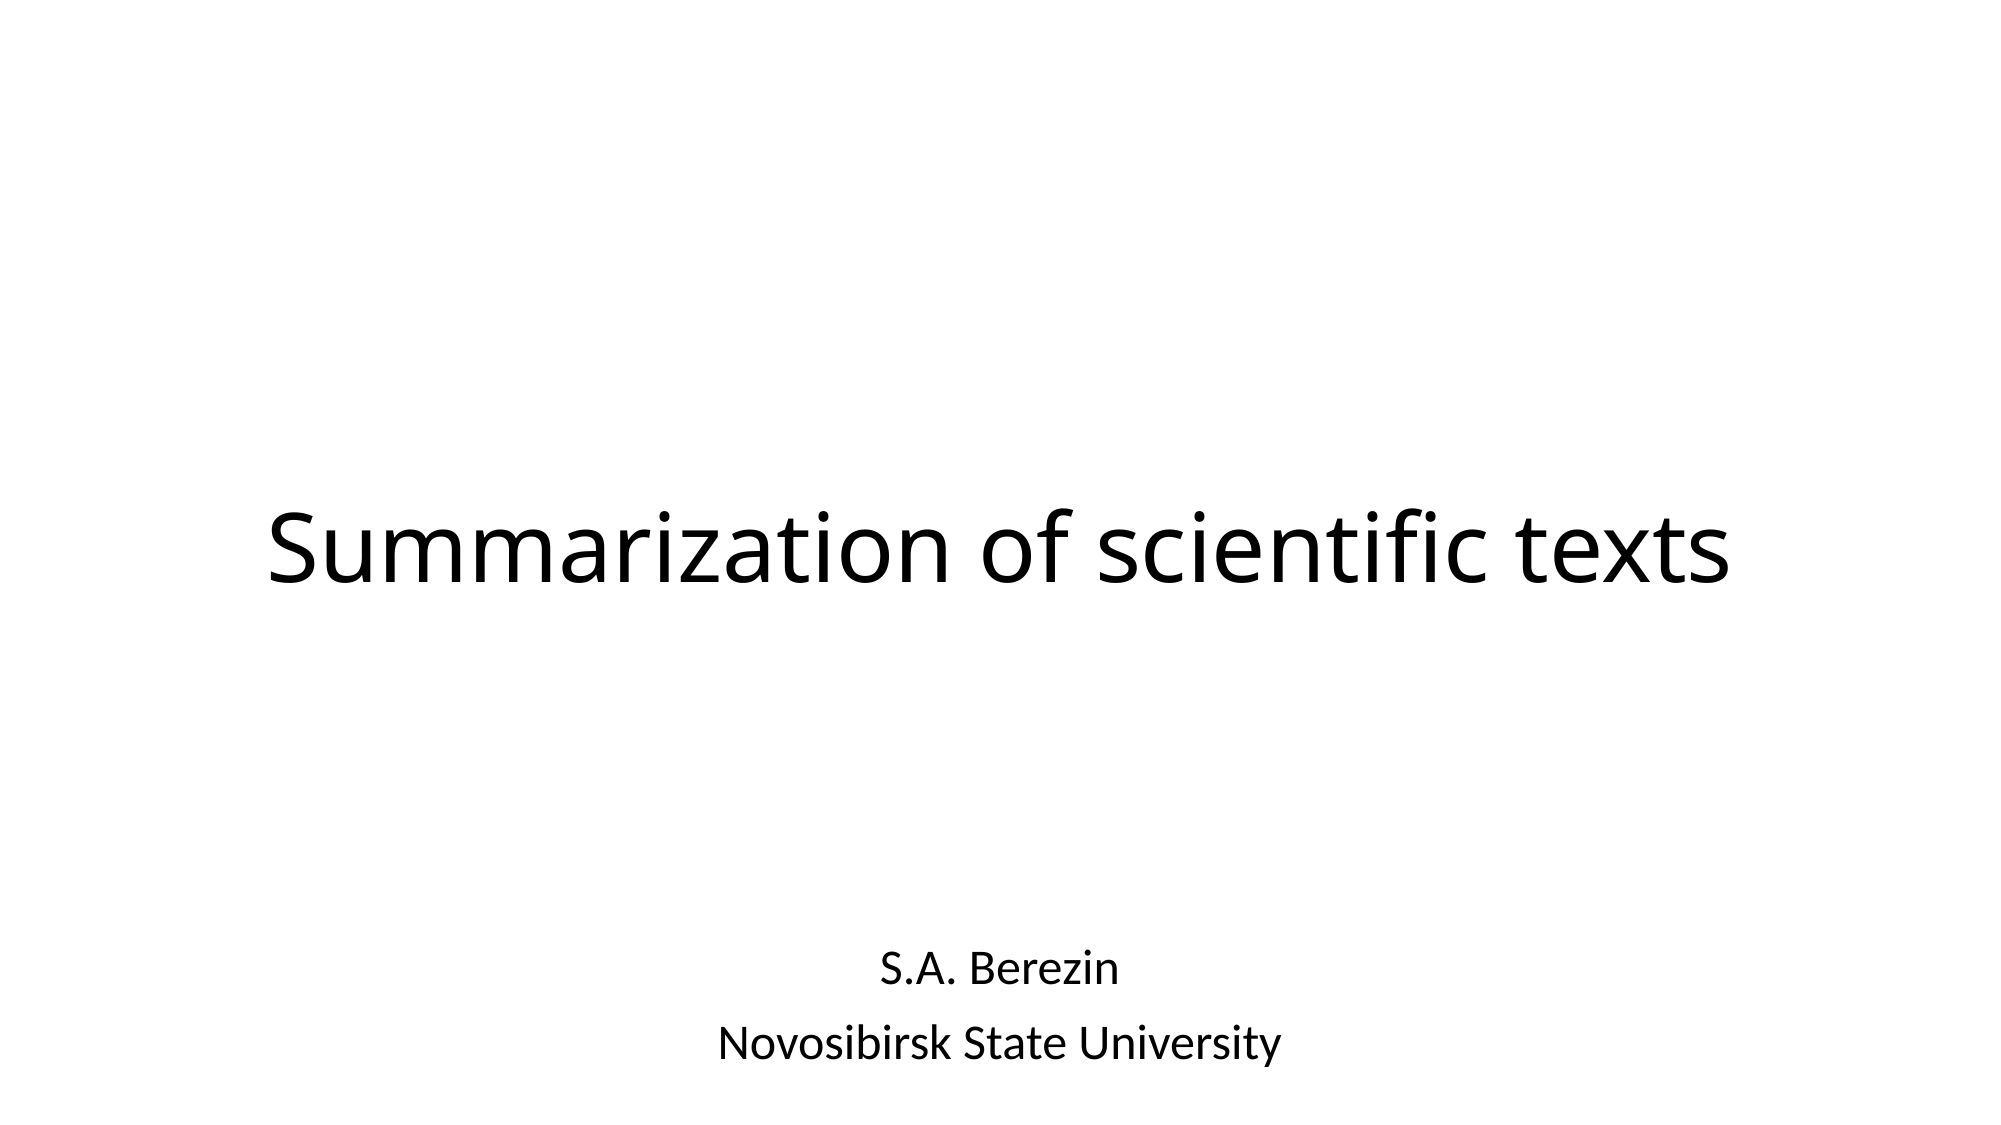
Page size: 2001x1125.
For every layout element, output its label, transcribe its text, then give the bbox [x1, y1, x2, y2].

subtitle S.A. Berezin Novosibirsk State University [249, 933, 1750, 1125]
title Summarization of scientific texts [249, 408, 1750, 696]
